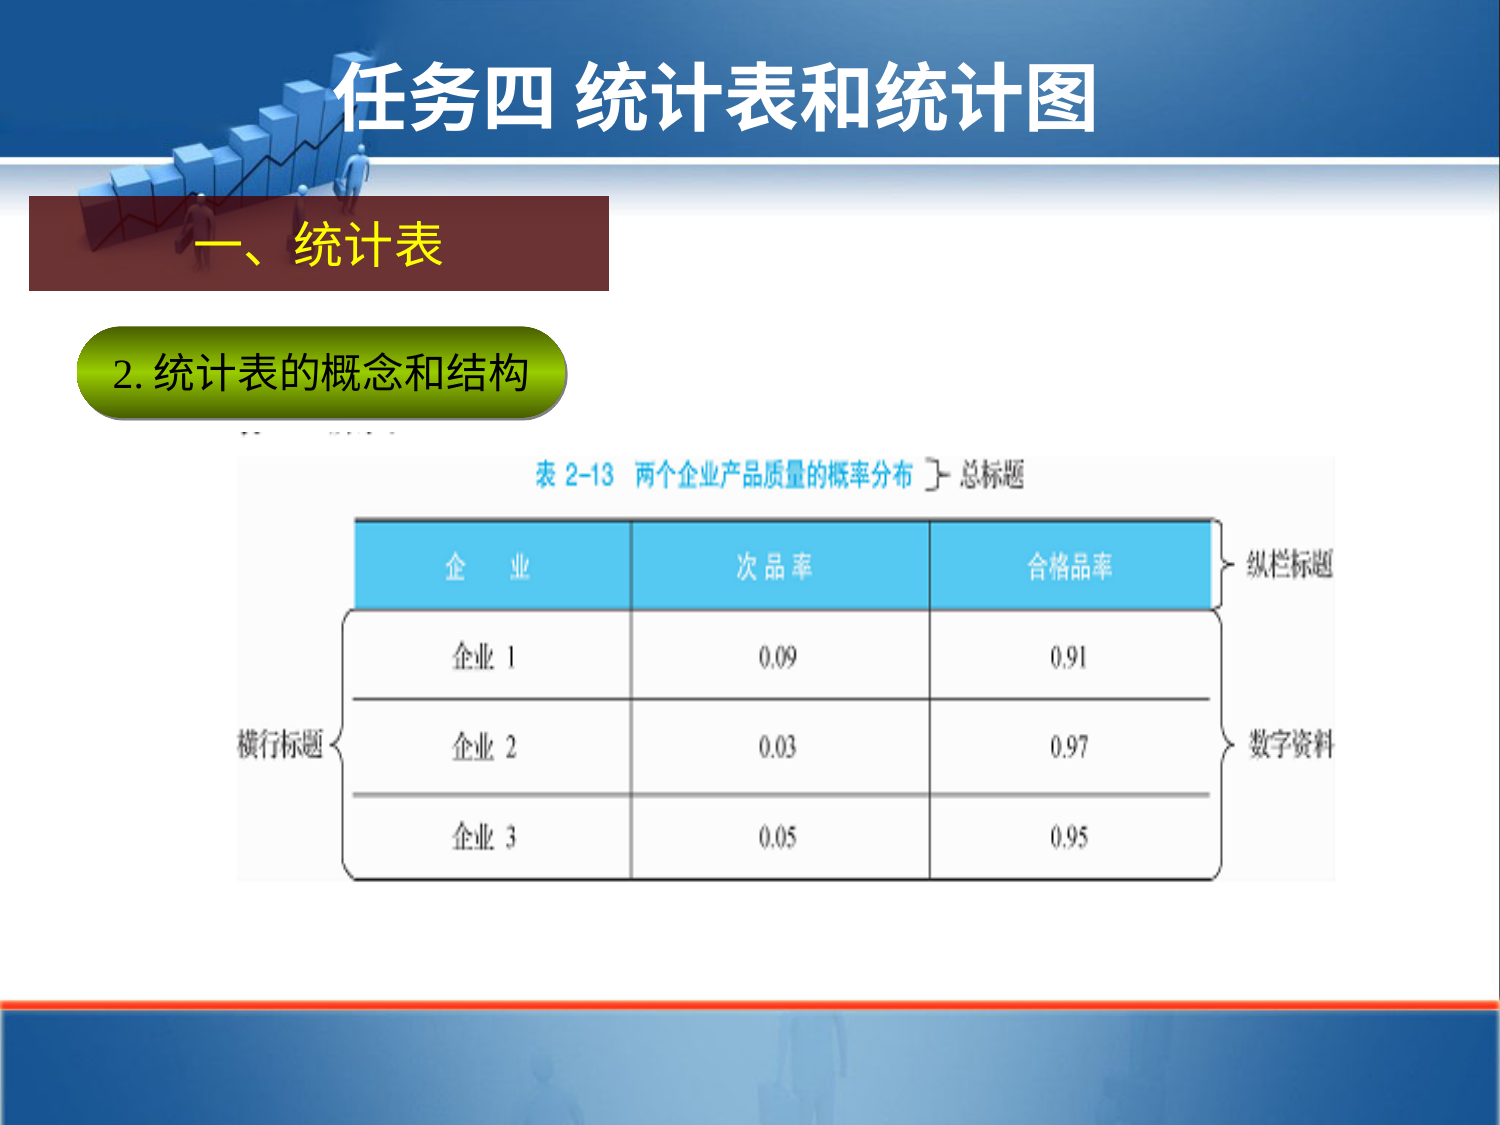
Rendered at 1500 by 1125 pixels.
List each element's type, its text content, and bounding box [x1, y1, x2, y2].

text_box 任务四 统计表和统计图 [265, 42, 1471, 148]
picture [0, 0, 1500, 1125]
text_box 一、统计表 [29, 196, 609, 291]
text_box 2.统计表的概念和结构 [76, 326, 566, 418]
